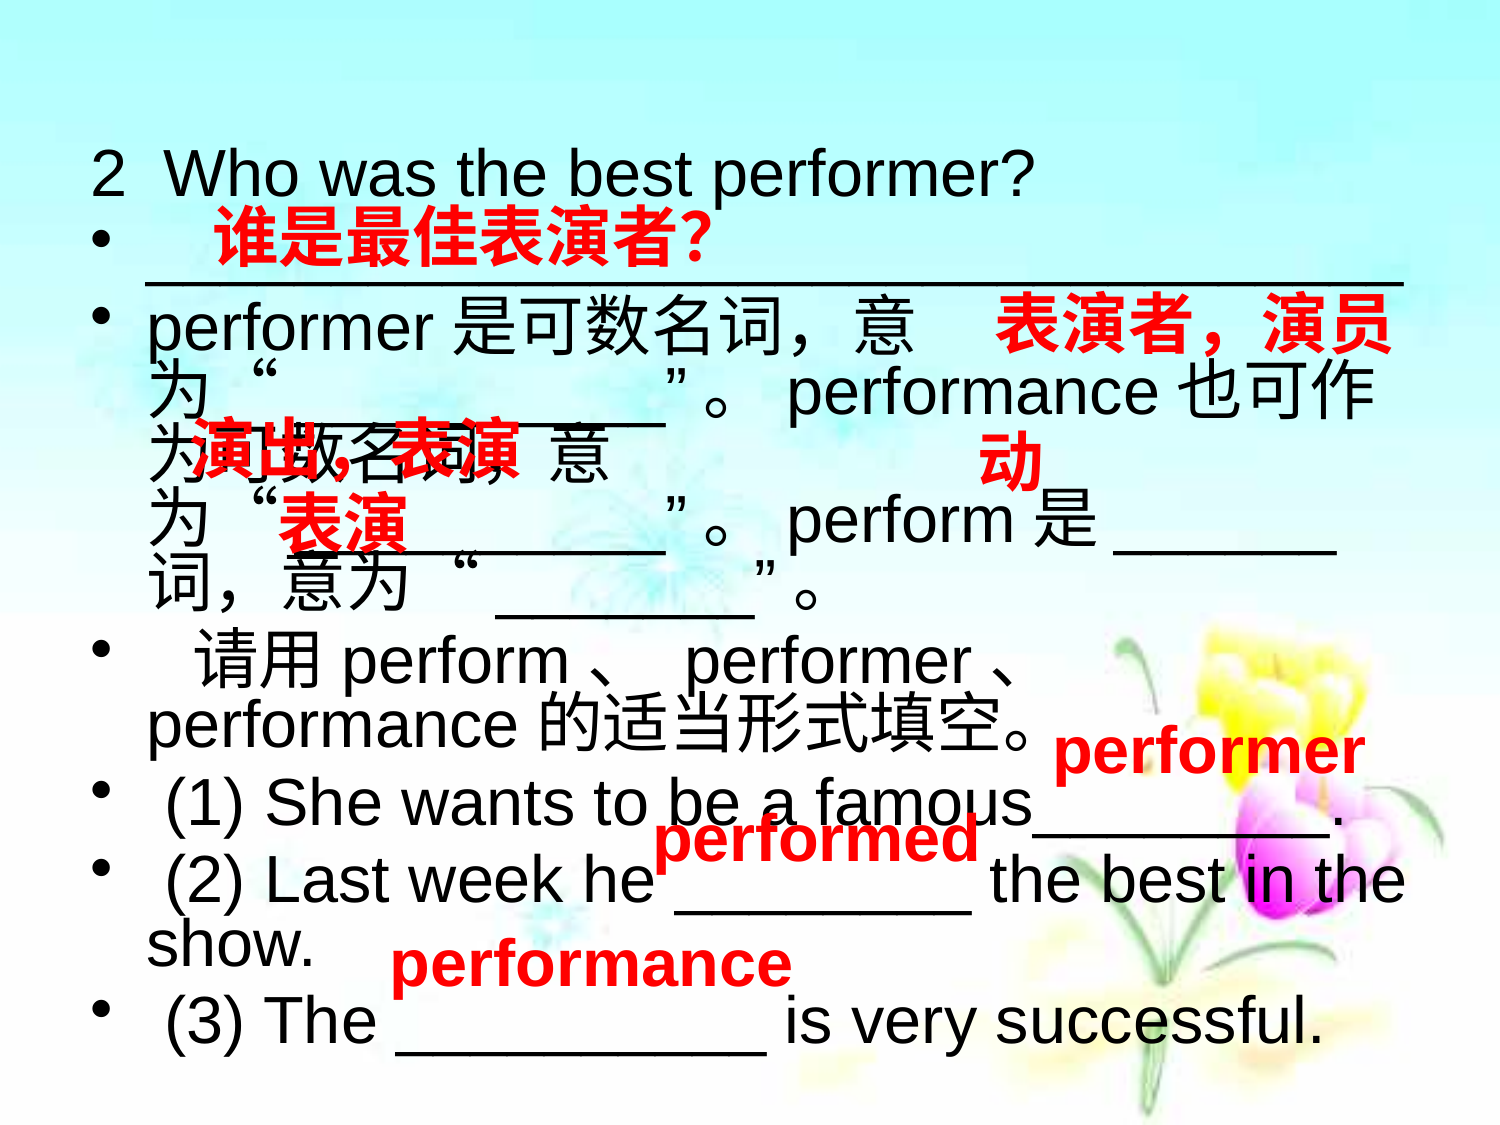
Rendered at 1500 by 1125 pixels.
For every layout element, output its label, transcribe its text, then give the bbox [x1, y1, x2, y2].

text_box performed [637, 787, 1050, 883]
picture [0, 0, 1500, 1125]
text_box 演出，表演 [174, 399, 588, 495]
text_box performance [374, 912, 834, 1008]
text_box 谁是最佳表演者？ [197, 187, 1013, 283]
list 2 Who was the best performer? __________________________________ performer是可数名词，意为“__________”。performance也可作为可数名词，意为“__________”。perform是______词，意为“_______”。 请用perform、 performer、 performance的适当形式填空。 (1) She wants to be a famous________. (2) Last week he ________ the best in the show. (3) The __________ is very successful. [75, 137, 1425, 1005]
text_box performer [1037, 699, 1400, 795]
text_box 表演者，演员 [962, 274, 1500, 370]
text_box 表演 [262, 474, 513, 570]
text_box 动 [962, 412, 1075, 508]
